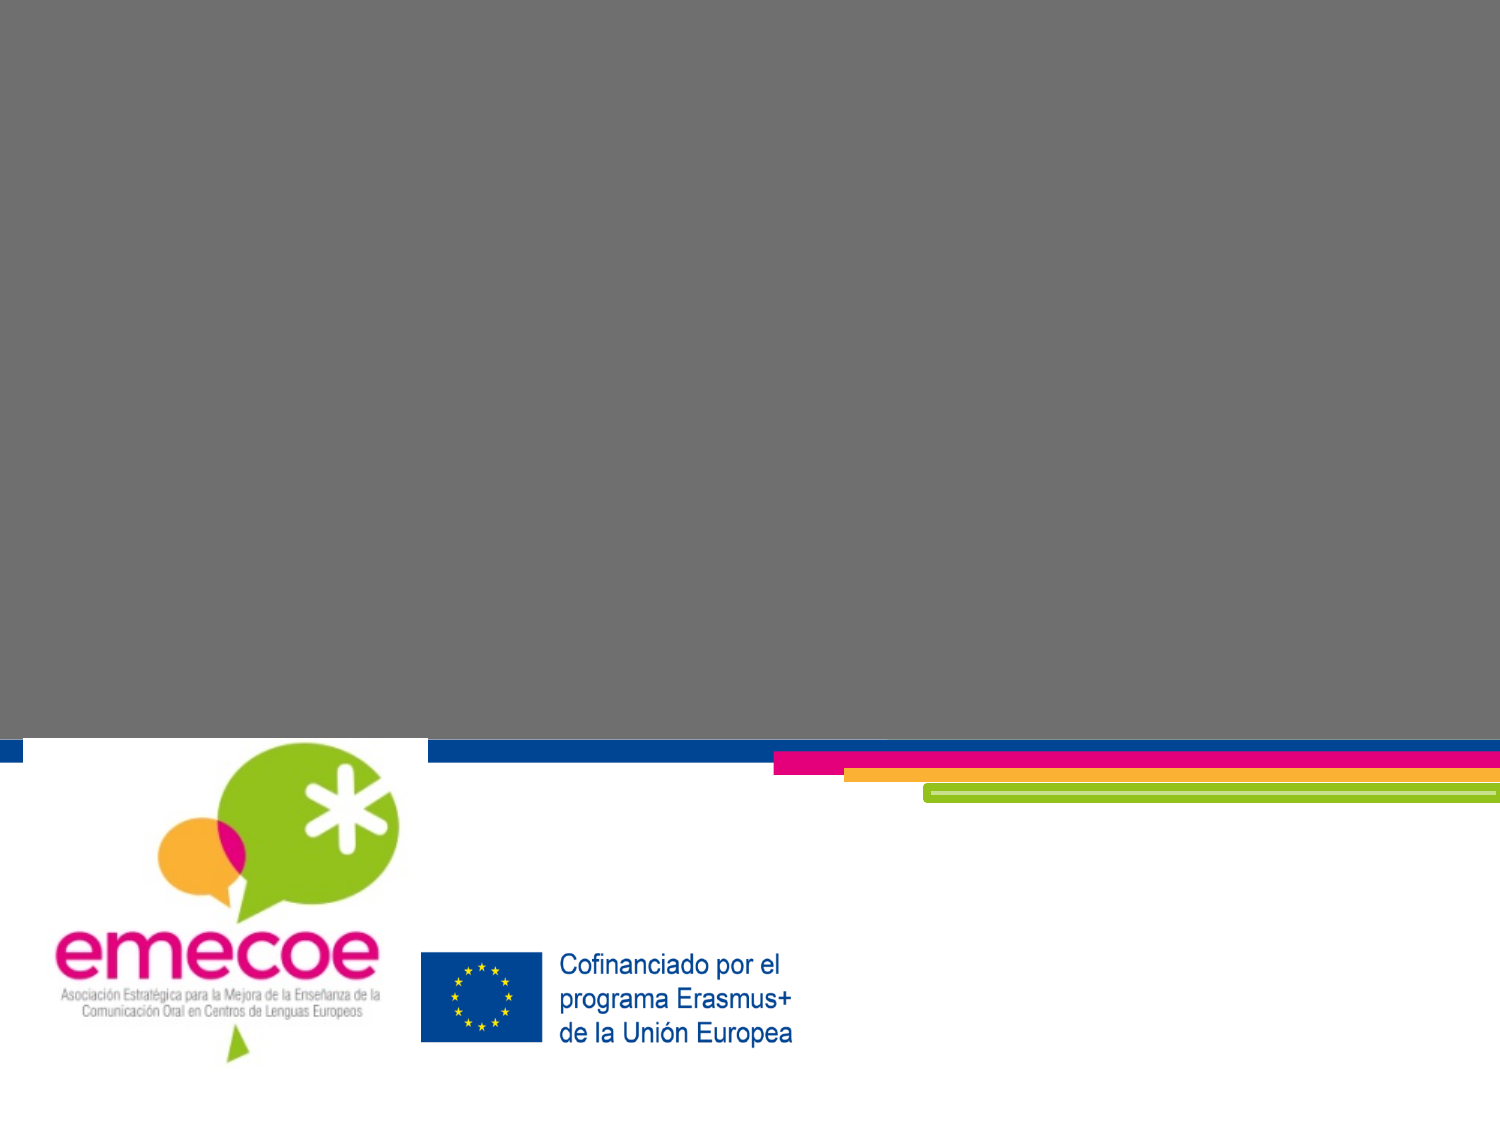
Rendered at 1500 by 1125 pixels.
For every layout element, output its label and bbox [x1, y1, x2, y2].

picture [23, 738, 799, 1068]
